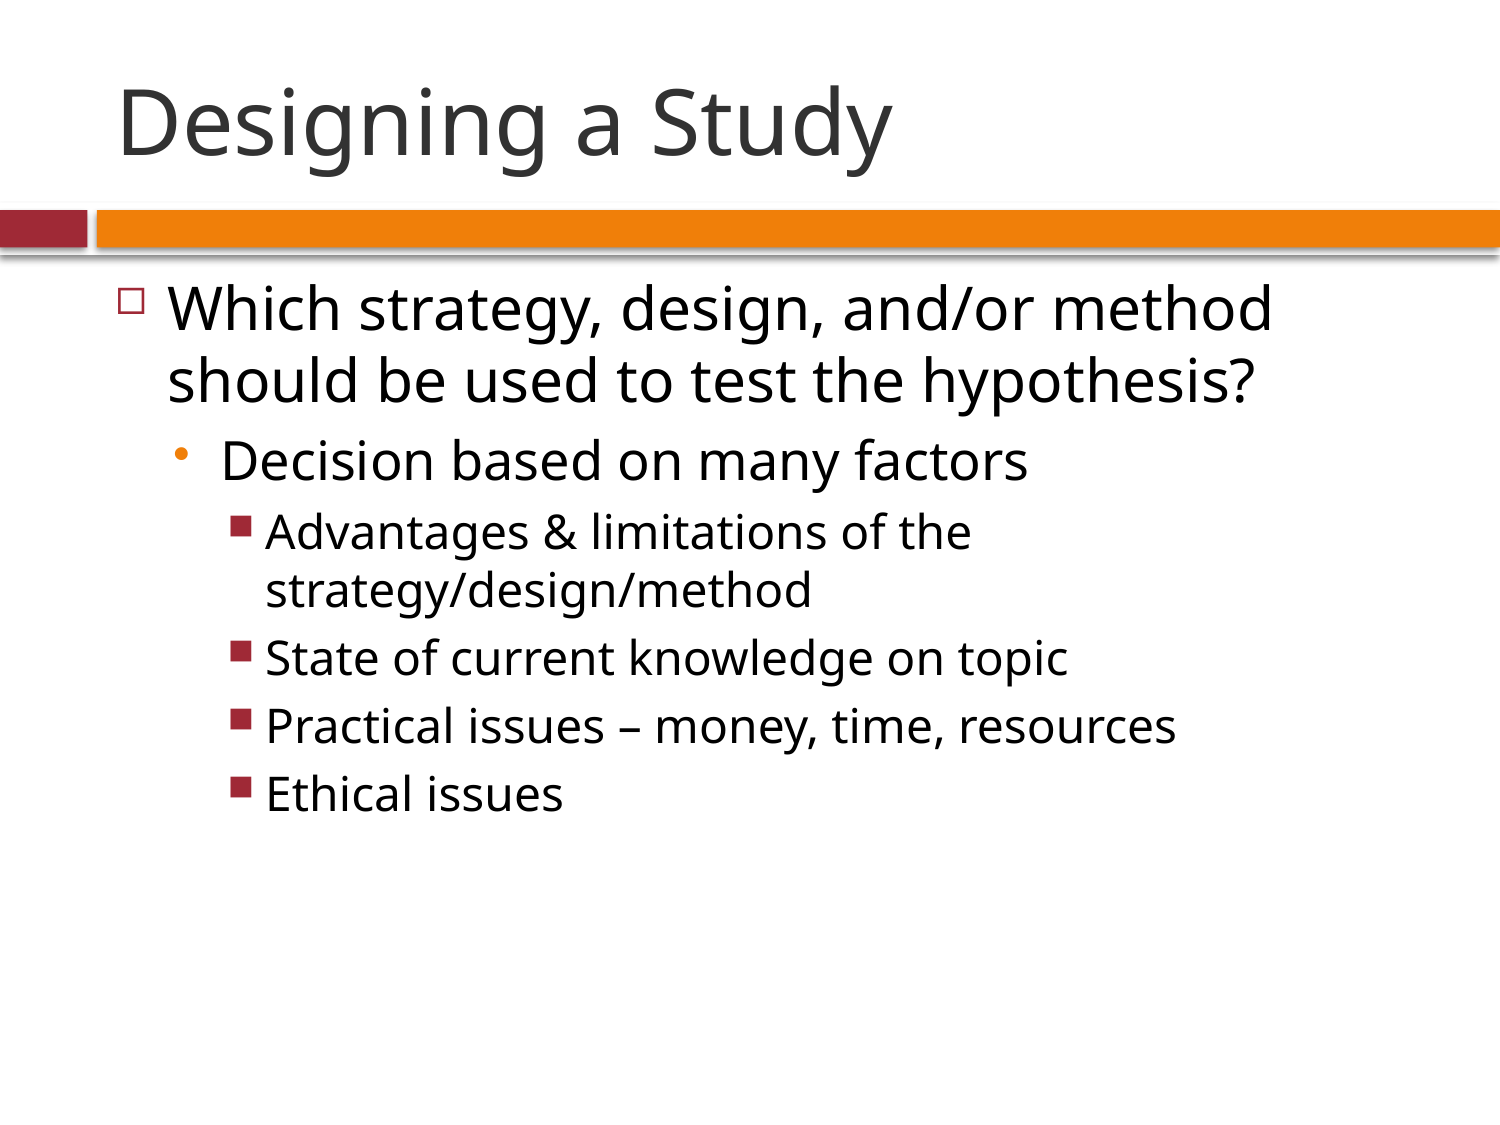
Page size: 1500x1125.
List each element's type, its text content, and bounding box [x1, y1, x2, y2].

list Which strategy, design, and/or method should be used to test the hypothesis? Decision based on many factors Advantages & limitations of the strategy/design/method State of current knowledge on topic Practical issues – money, time, resources Ethical issues [100, 262, 1438, 1000]
title Designing a Study [100, 37, 1438, 200]
